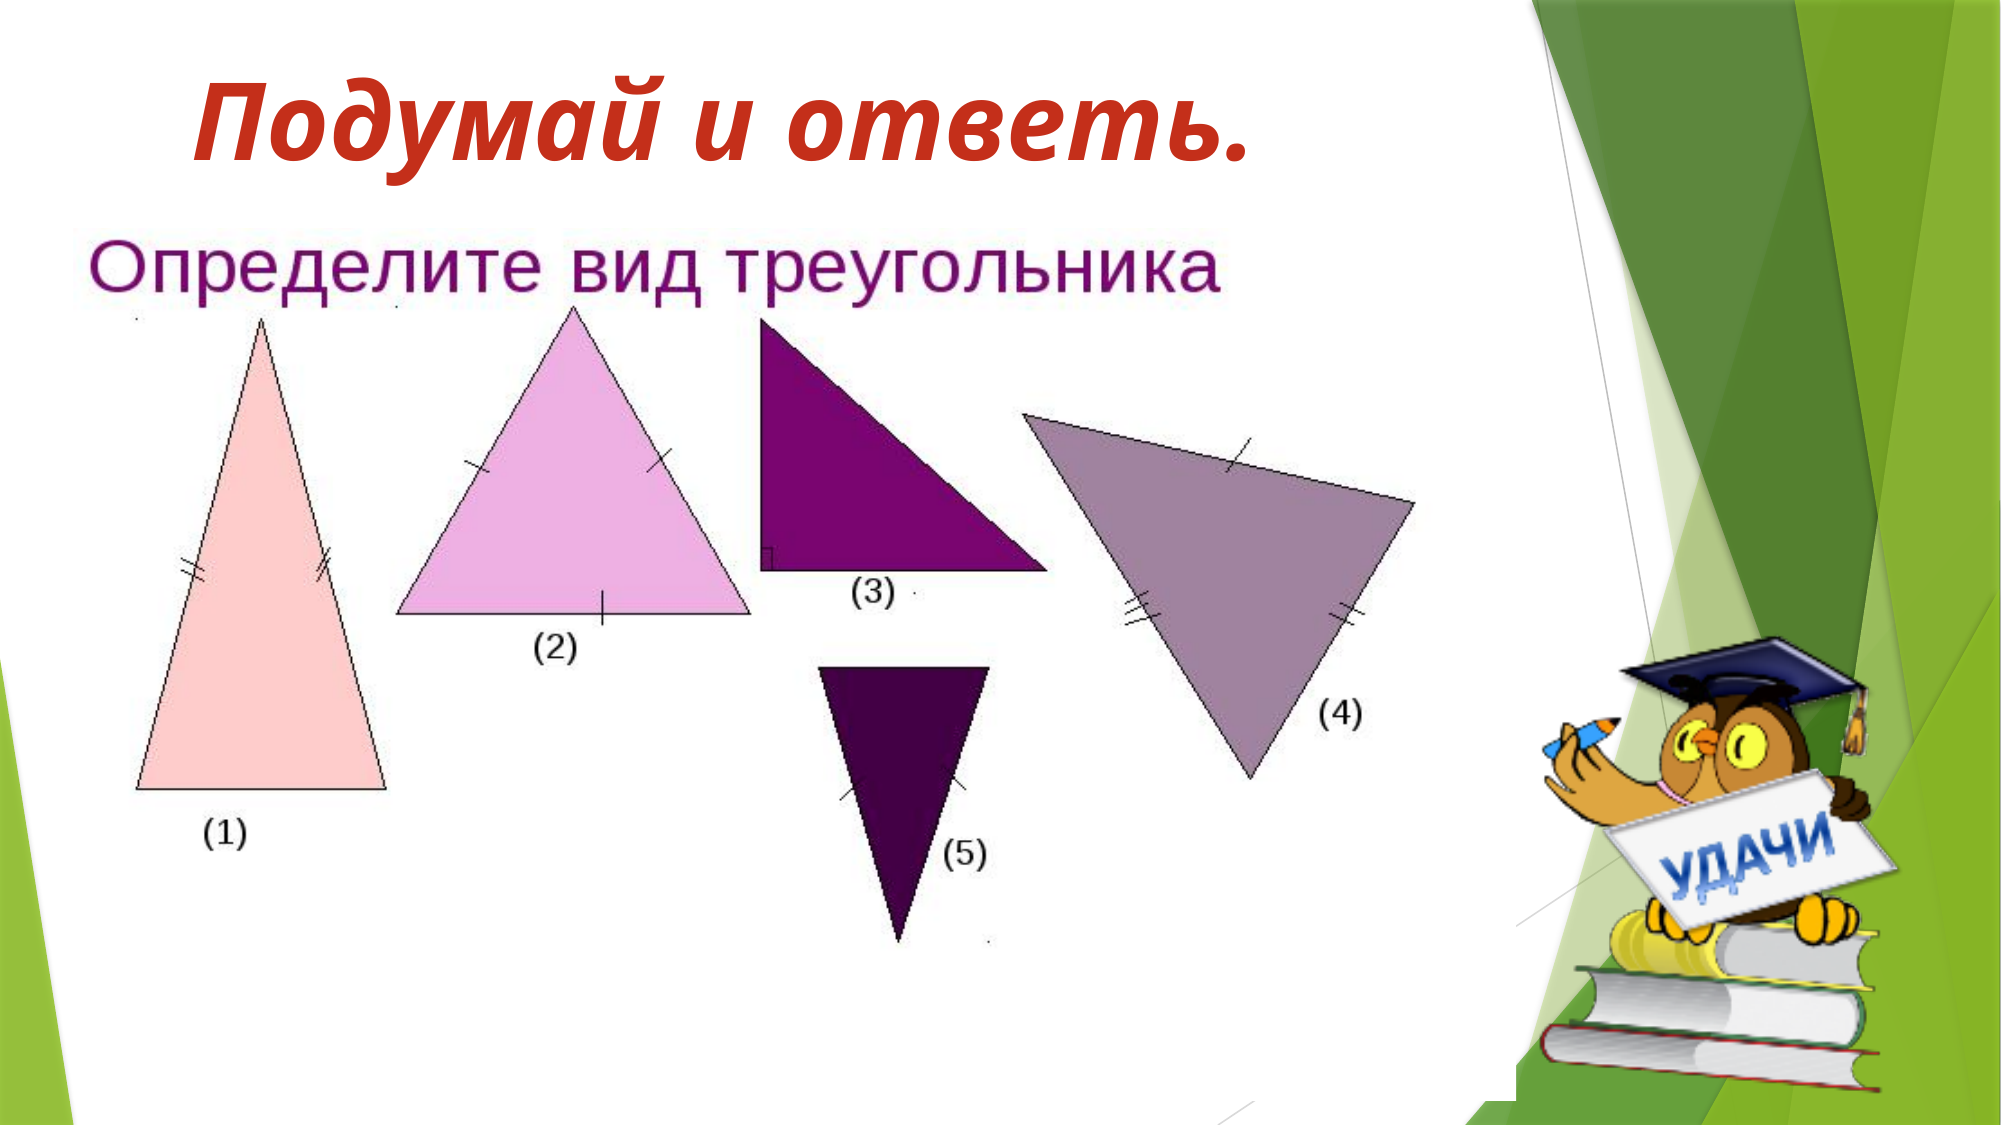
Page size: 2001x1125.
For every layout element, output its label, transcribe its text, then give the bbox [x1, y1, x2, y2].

picture [72, 228, 1924, 1102]
title Подумай и ответь. [176, 45, 1522, 191]
